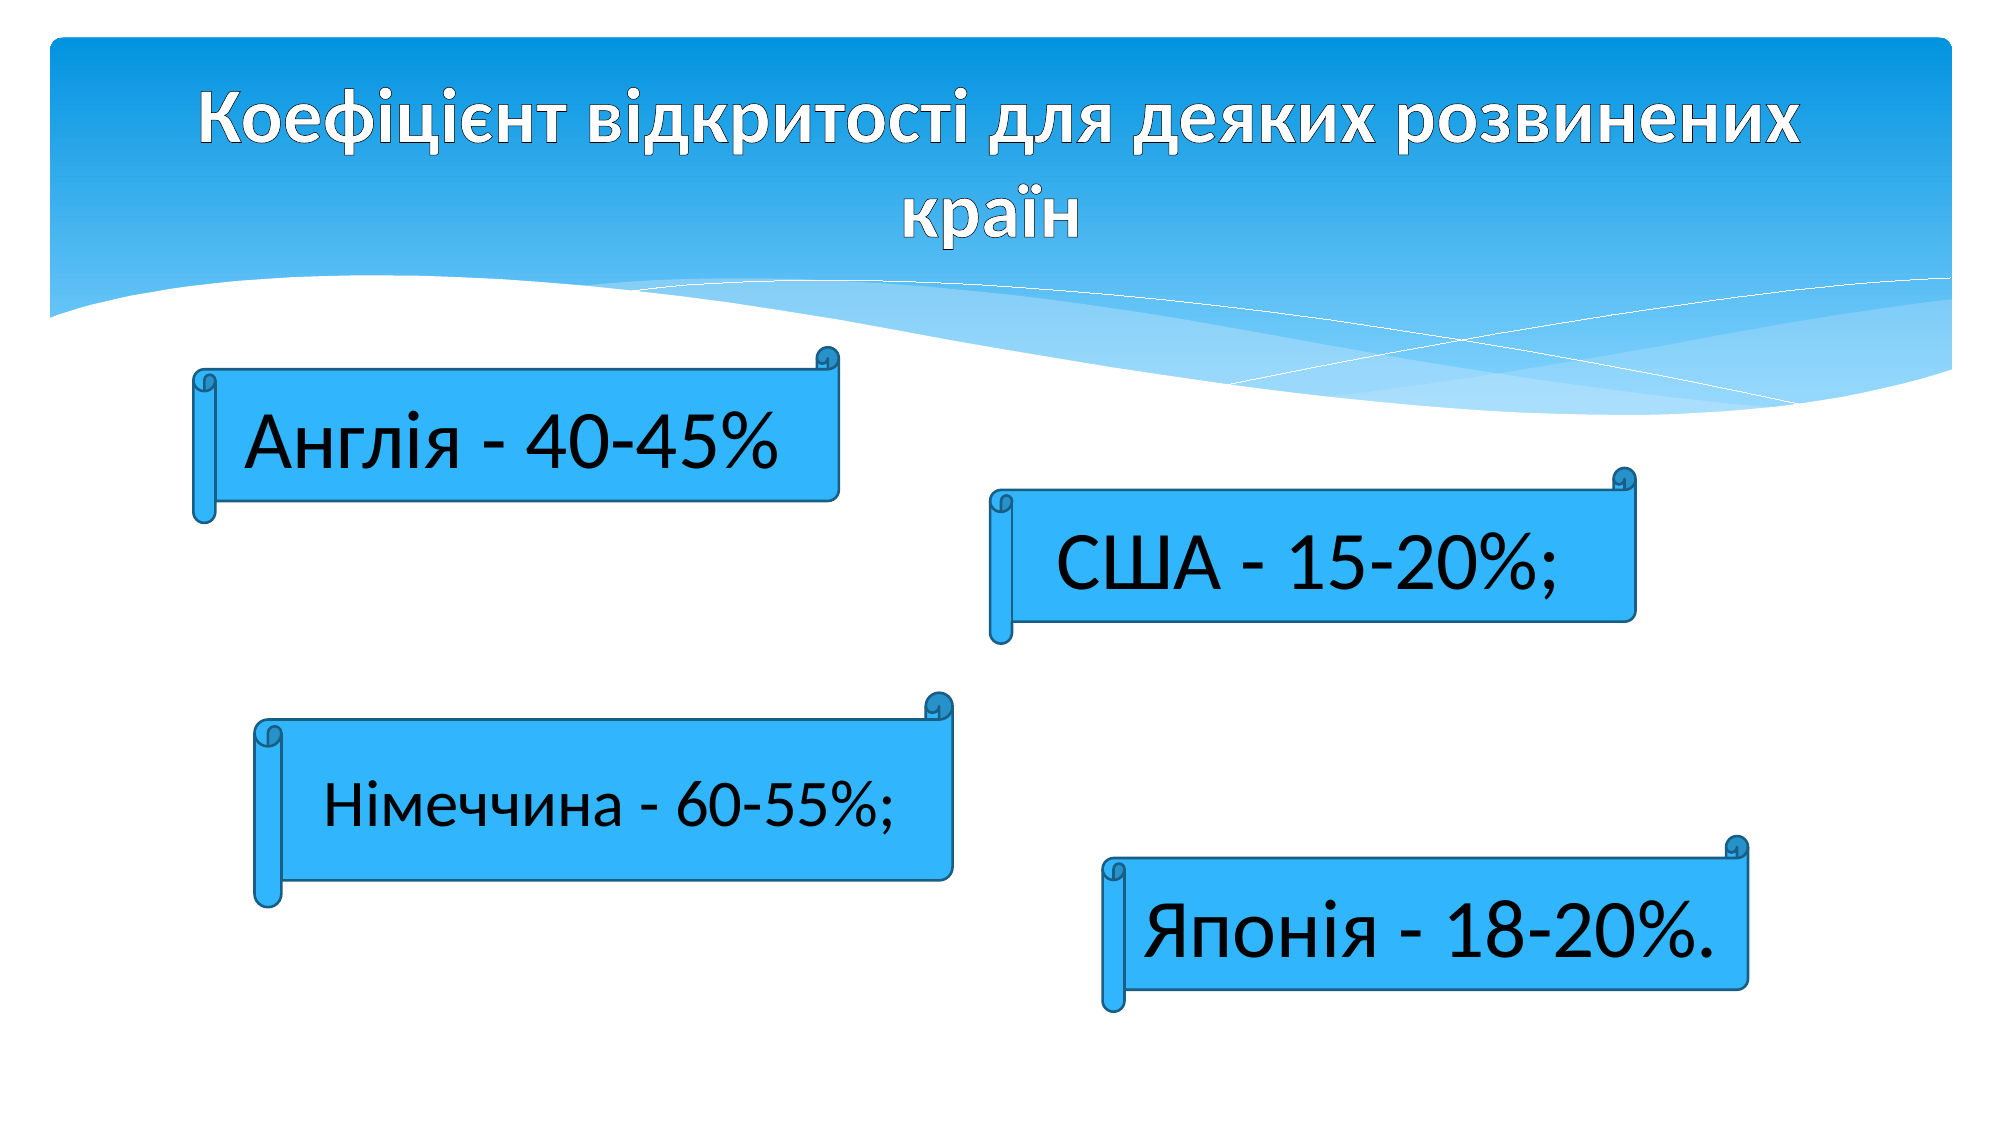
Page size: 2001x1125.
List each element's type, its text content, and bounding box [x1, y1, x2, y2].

text_box Японія - 18-20%. [1101, 834, 1750, 1014]
text_box Німеччина - 60-55%; [253, 691, 954, 909]
title Коефіцієнт відкритості для деяких розвинених країн [99, 55, 1900, 261]
text_box США - 15-20%; [988, 466, 1637, 645]
text_box Англія - 40-45% [192, 345, 841, 525]
